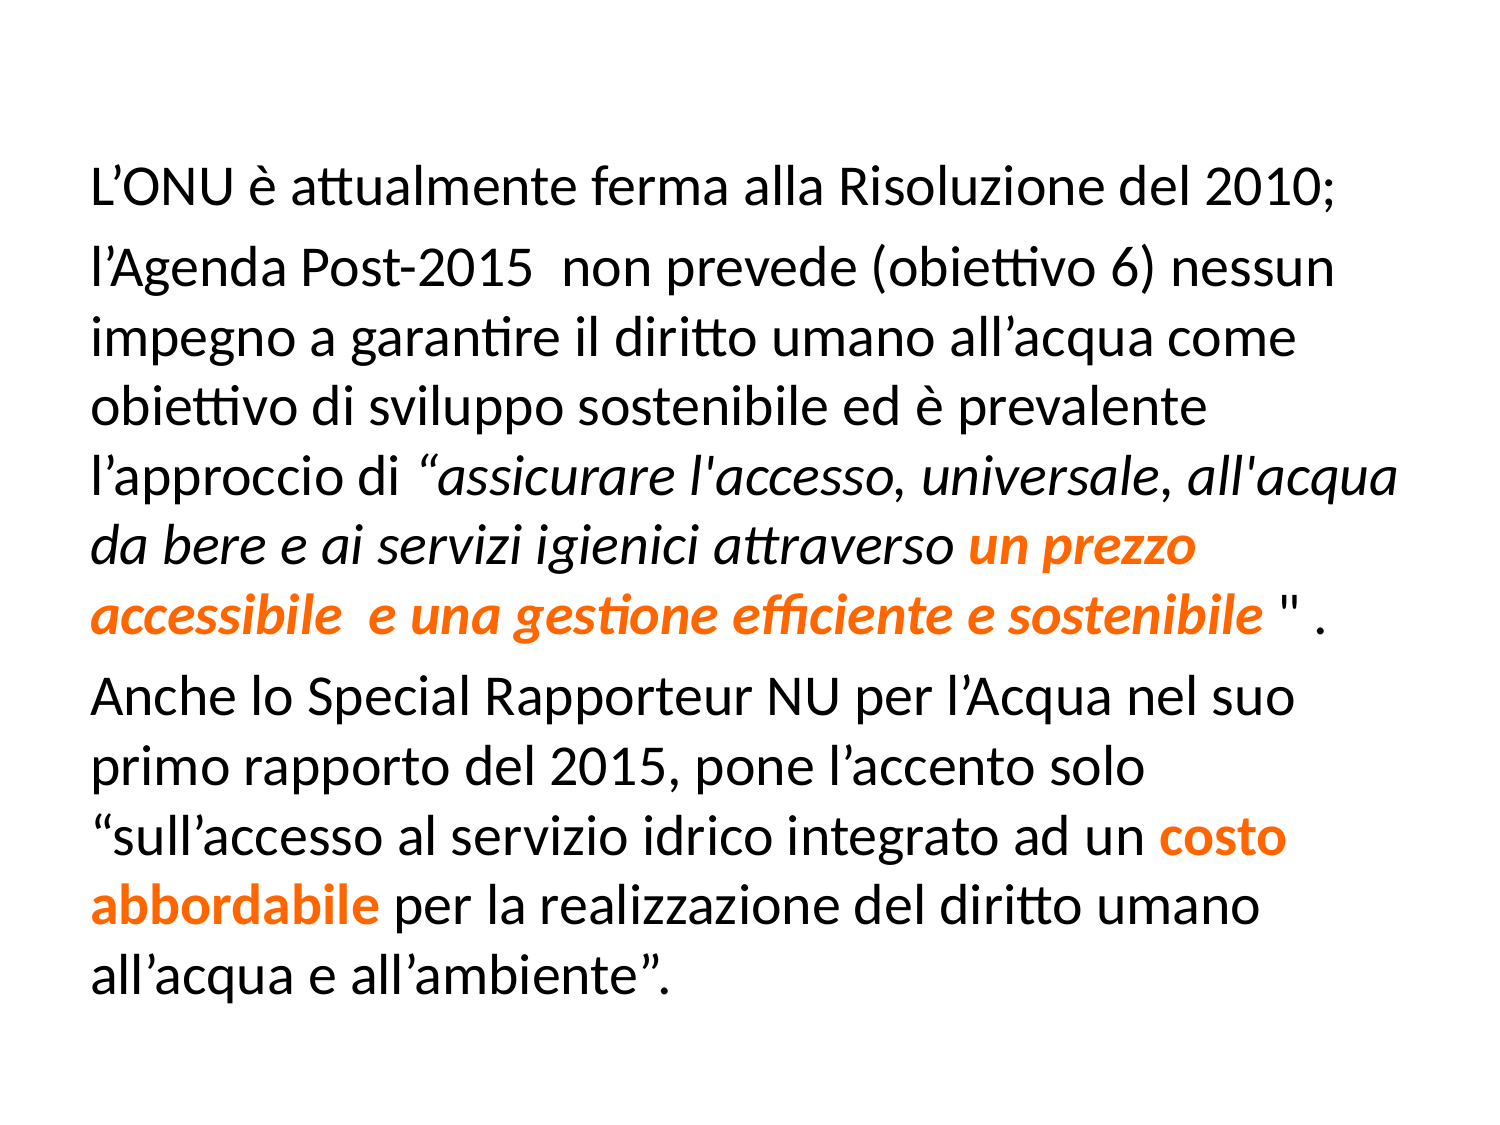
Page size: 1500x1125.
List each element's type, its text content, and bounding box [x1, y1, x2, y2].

list L’ONU è attualmente ferma alla Risoluzione del 2010; l’Agenda Post-2015 non prevede (obiettivo 6) nessun impegno a garantire il diritto umano all’acqua come obiettivo di sviluppo sostenibile ed è prevalente l’approccio di “assicurare l'accesso, universale, all'acqua da bere e ai servizi igienici attraverso un prezzo accessibile e una gestione efficiente e sostenibile " . Anche lo Special Rapporteur NU per l’Acqua nel suo primo rapporto del 2015, pone l’accento solo “sull’accesso al servizio idrico integrato ad un costo abbordabile per la realizzazione del diritto umano all’acqua e all’ambiente”. [75, 139, 1425, 1042]
